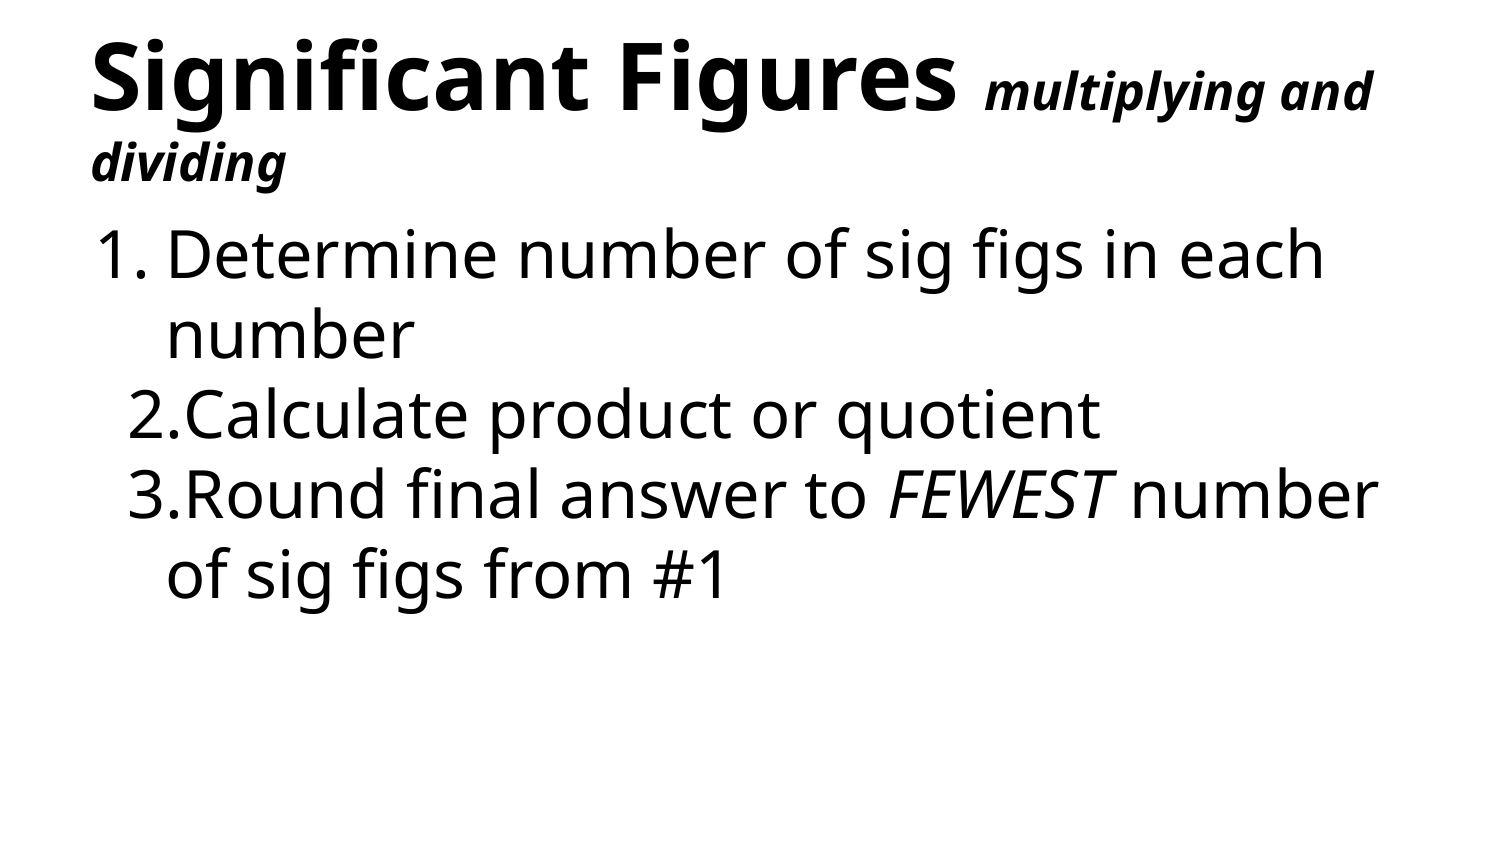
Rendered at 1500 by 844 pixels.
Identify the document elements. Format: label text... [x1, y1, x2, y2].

list Determine number of sig figs in each number Calculate product or quotient Round final answer to FEWEST number of sig figs from #1 [75, 196, 1425, 754]
title Significant Figures multiplying and dividing [75, 33, 1425, 175]
